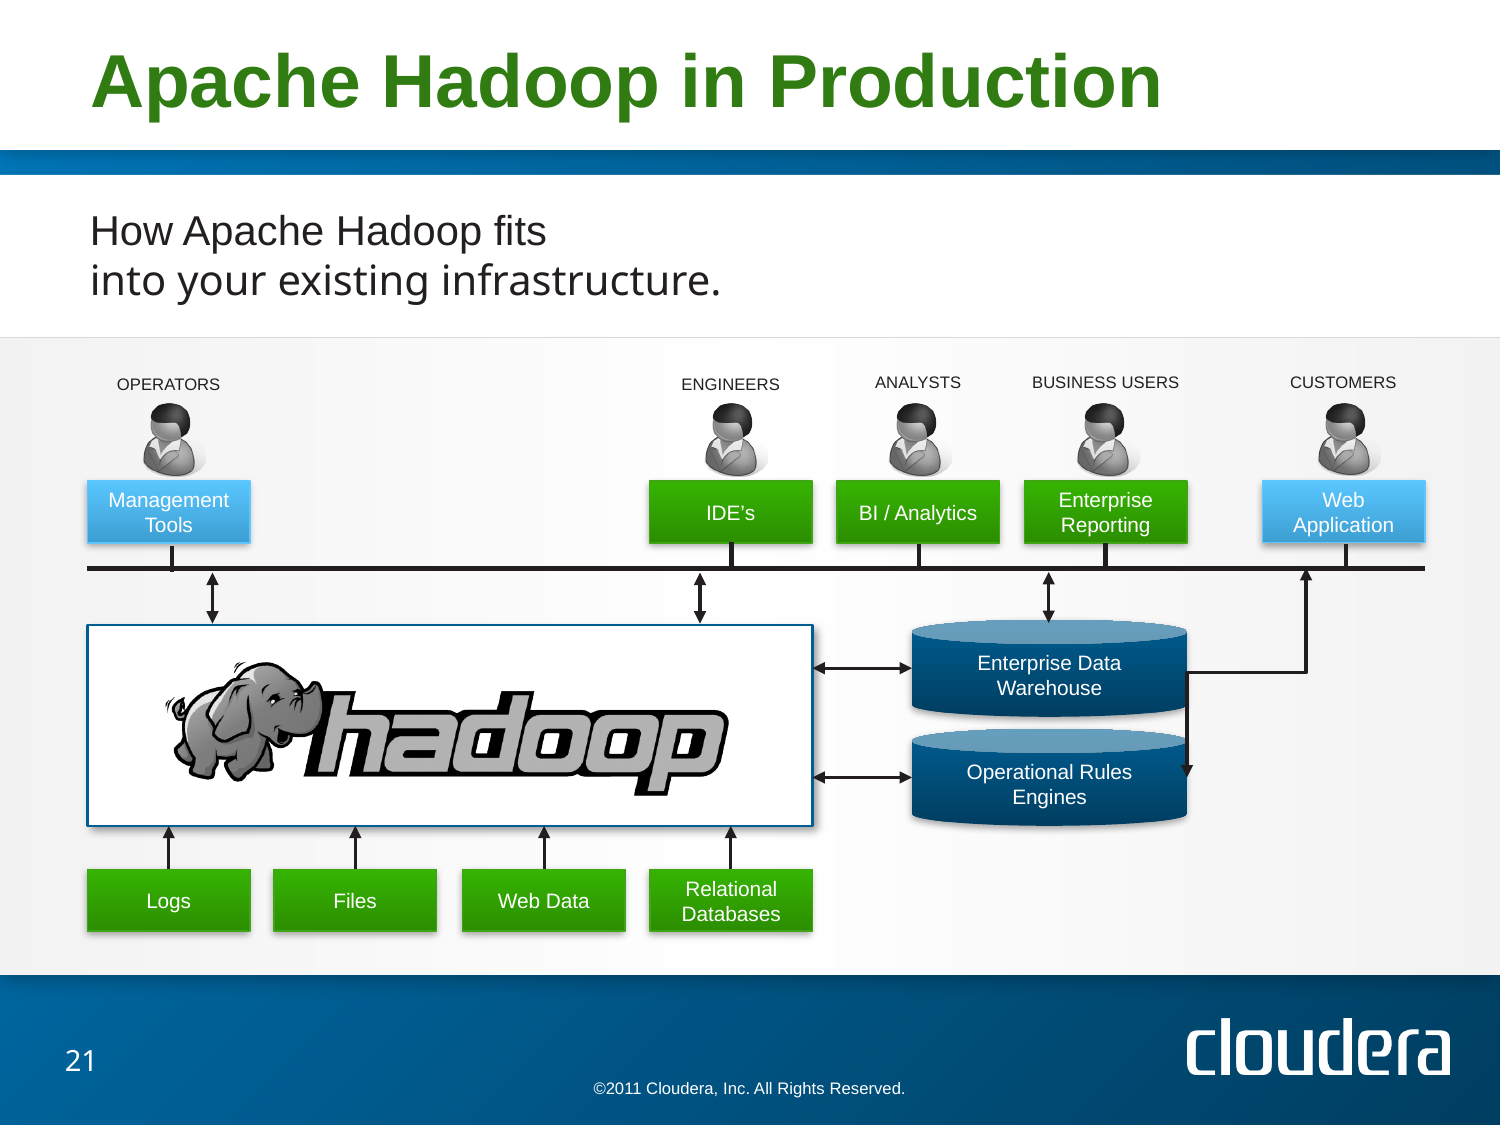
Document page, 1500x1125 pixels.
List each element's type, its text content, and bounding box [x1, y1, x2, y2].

text_box BI / Analytics [836, 480, 1000, 544]
picture [1064, 399, 1147, 482]
picture [162, 655, 733, 801]
slide_number 21 [50, 1031, 400, 1092]
text_box ANALYSTS [836, 364, 1000, 399]
text_box [85, 623, 815, 828]
text_box How Apache Hadoop fits into your existing infrastructure. [75, 196, 1088, 312]
text_box OPERATORS [87, 366, 250, 402]
text_box BUSINESS USERS [1005, 364, 1206, 399]
picture [1187, 1018, 1450, 1075]
text_box IDE’s [649, 480, 813, 544]
text_box Web Data [462, 869, 626, 932]
picture [130, 399, 213, 482]
picture [877, 399, 960, 482]
text_box Relational Databases [649, 869, 813, 932]
text_box Management Tools [87, 480, 251, 544]
title Apache Hadoop in Production [75, 24, 1425, 130]
text_box Enterprise Reporting [1024, 480, 1188, 544]
text_box Files [273, 869, 437, 932]
text_box Enterprise Data Warehouse [912, 619, 1136, 717]
text_box [0, 343, 1500, 977]
text_box Web Application [1262, 480, 1426, 543]
footer ©2011 Cloudera, Inc. All Rights Reserved. [512, 1062, 988, 1113]
text_box Logs [87, 869, 251, 932]
text_box CUSTOMERS [1262, 364, 1425, 399]
text_box ENGINEERS [649, 366, 812, 402]
picture [1305, 399, 1388, 482]
picture [692, 399, 775, 482]
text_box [1141, 612, 1352, 733]
text_box Operational Rules Engines [912, 728, 1188, 826]
